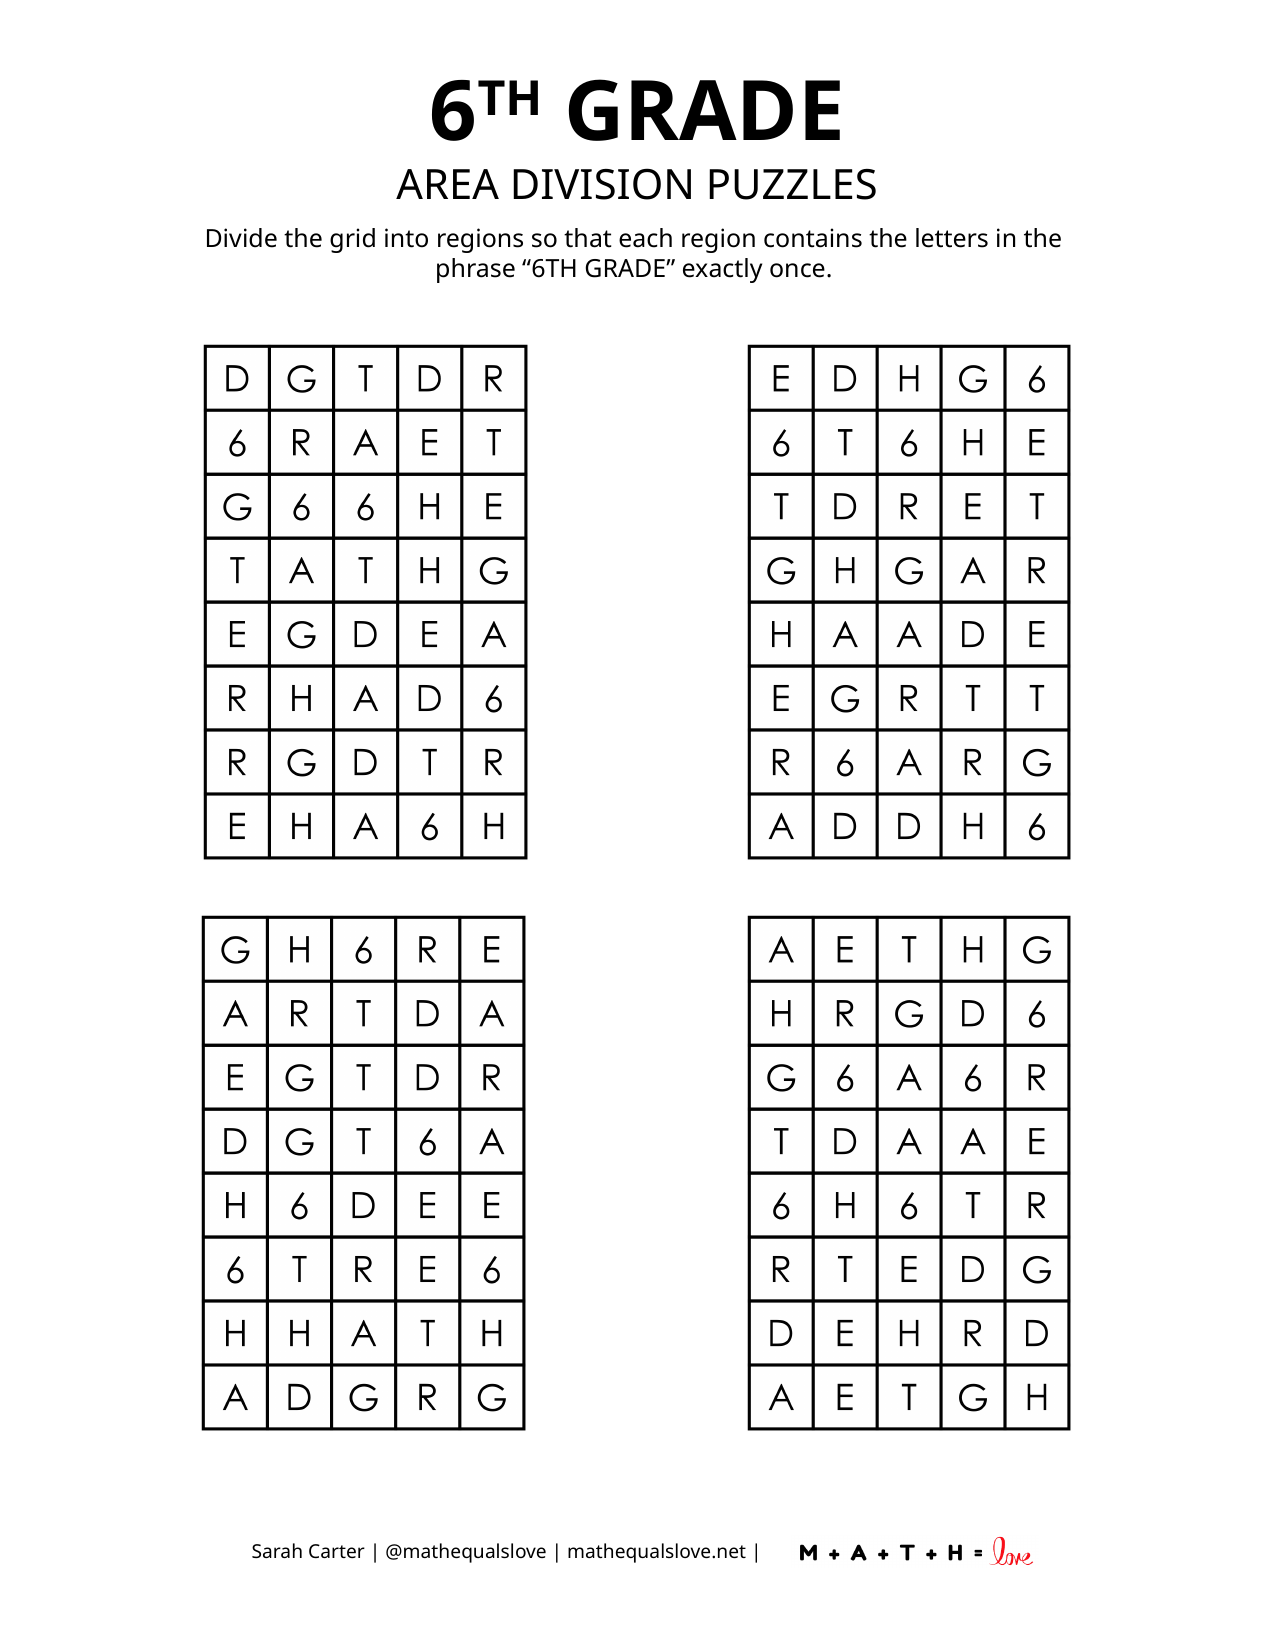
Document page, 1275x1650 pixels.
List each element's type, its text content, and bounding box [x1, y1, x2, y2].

text_box Divide the grid into regions so that each region contains the letters in the phrase “6TH GRADE” exactly once. [0, 214, 1275, 290]
picture [745, 342, 1073, 862]
picture [200, 913, 528, 1433]
picture [790, 1534, 1039, 1569]
picture [745, 913, 1073, 1433]
text_box 6TH GRADE AREA DIVISION PUZZLES [77, 50, 1198, 214]
text_box Sarah Carter | @mathequalslove | mathequalslove.net | [236, 1532, 1071, 1570]
picture [201, 342, 529, 862]
